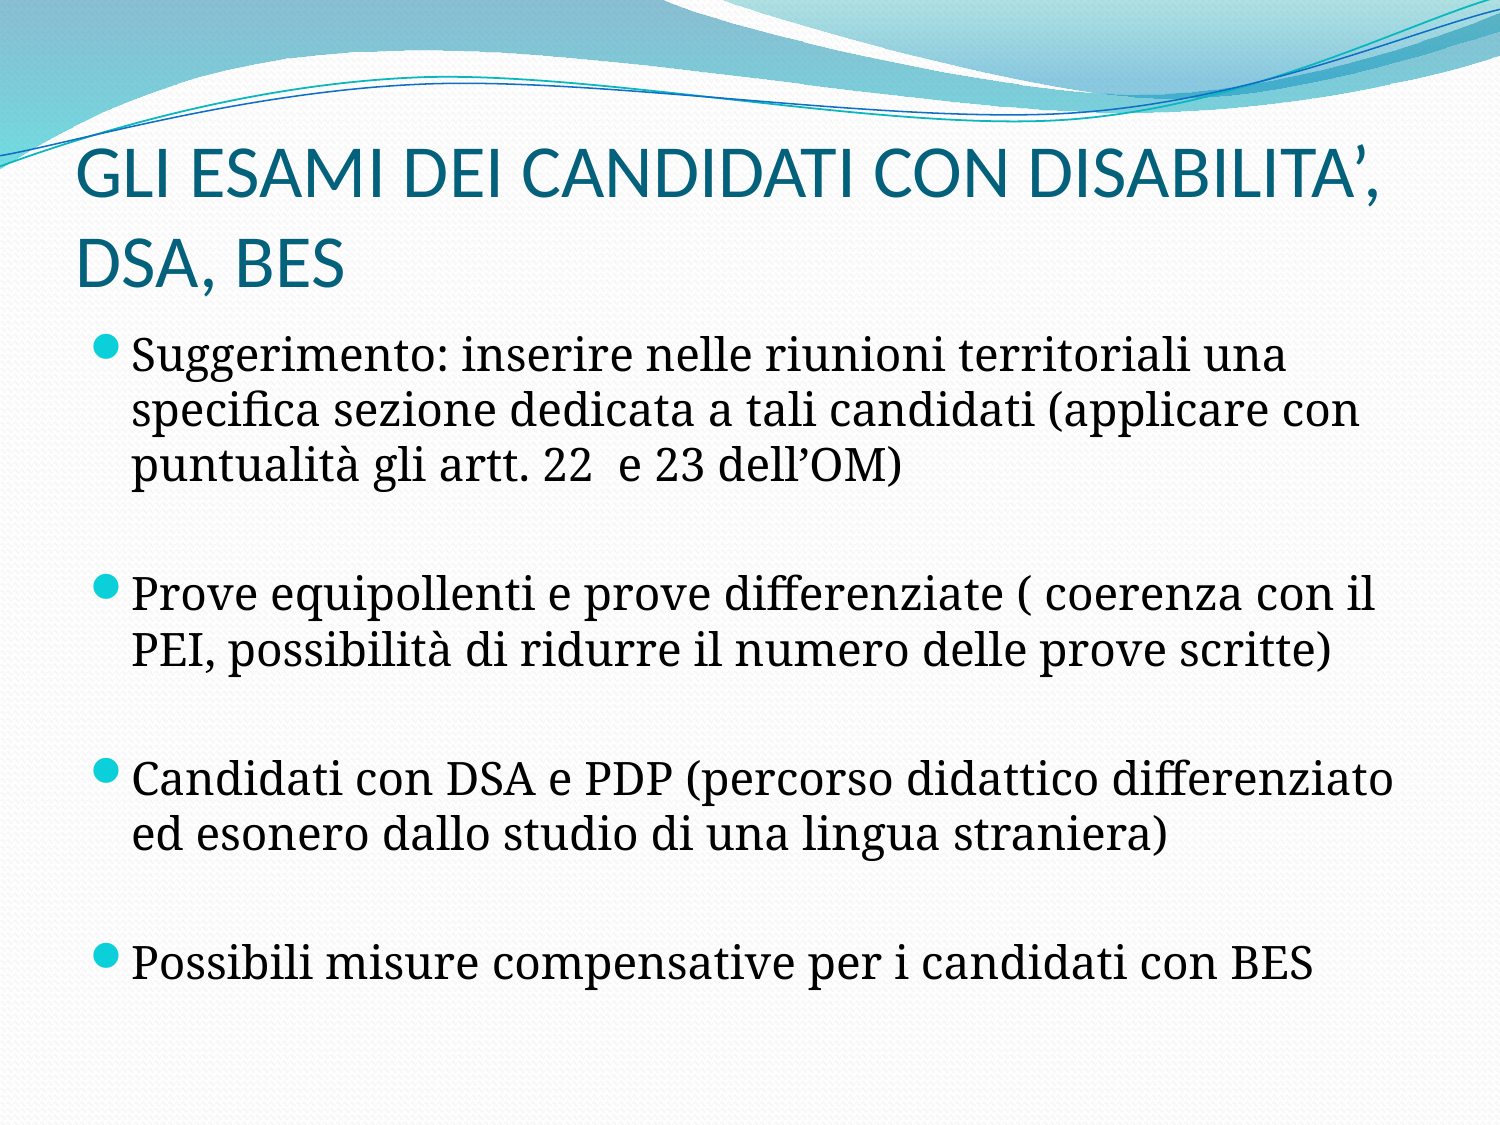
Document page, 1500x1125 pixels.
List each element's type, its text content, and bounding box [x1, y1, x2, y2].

title GLI ESAMI DEI CANDIDATI CON DISABILITA’, DSA, BES [75, 115, 1425, 303]
list Suggerimento: inserire nelle riunioni territoriali una specifica sezione dedicata a tali candidati (applicare con puntualità gli artt. 22 e 23 dell’OM) Prove equipollenti e prove differenziate ( coerenza con il PEI, possibilità di ridurre il numero delle prove scritte) Candidati con DSA e PDP (percorso didattico differenziato ed esonero dallo studio di una lingua straniera) Possibili misure compensative per i candidati con BES [75, 317, 1425, 1038]
